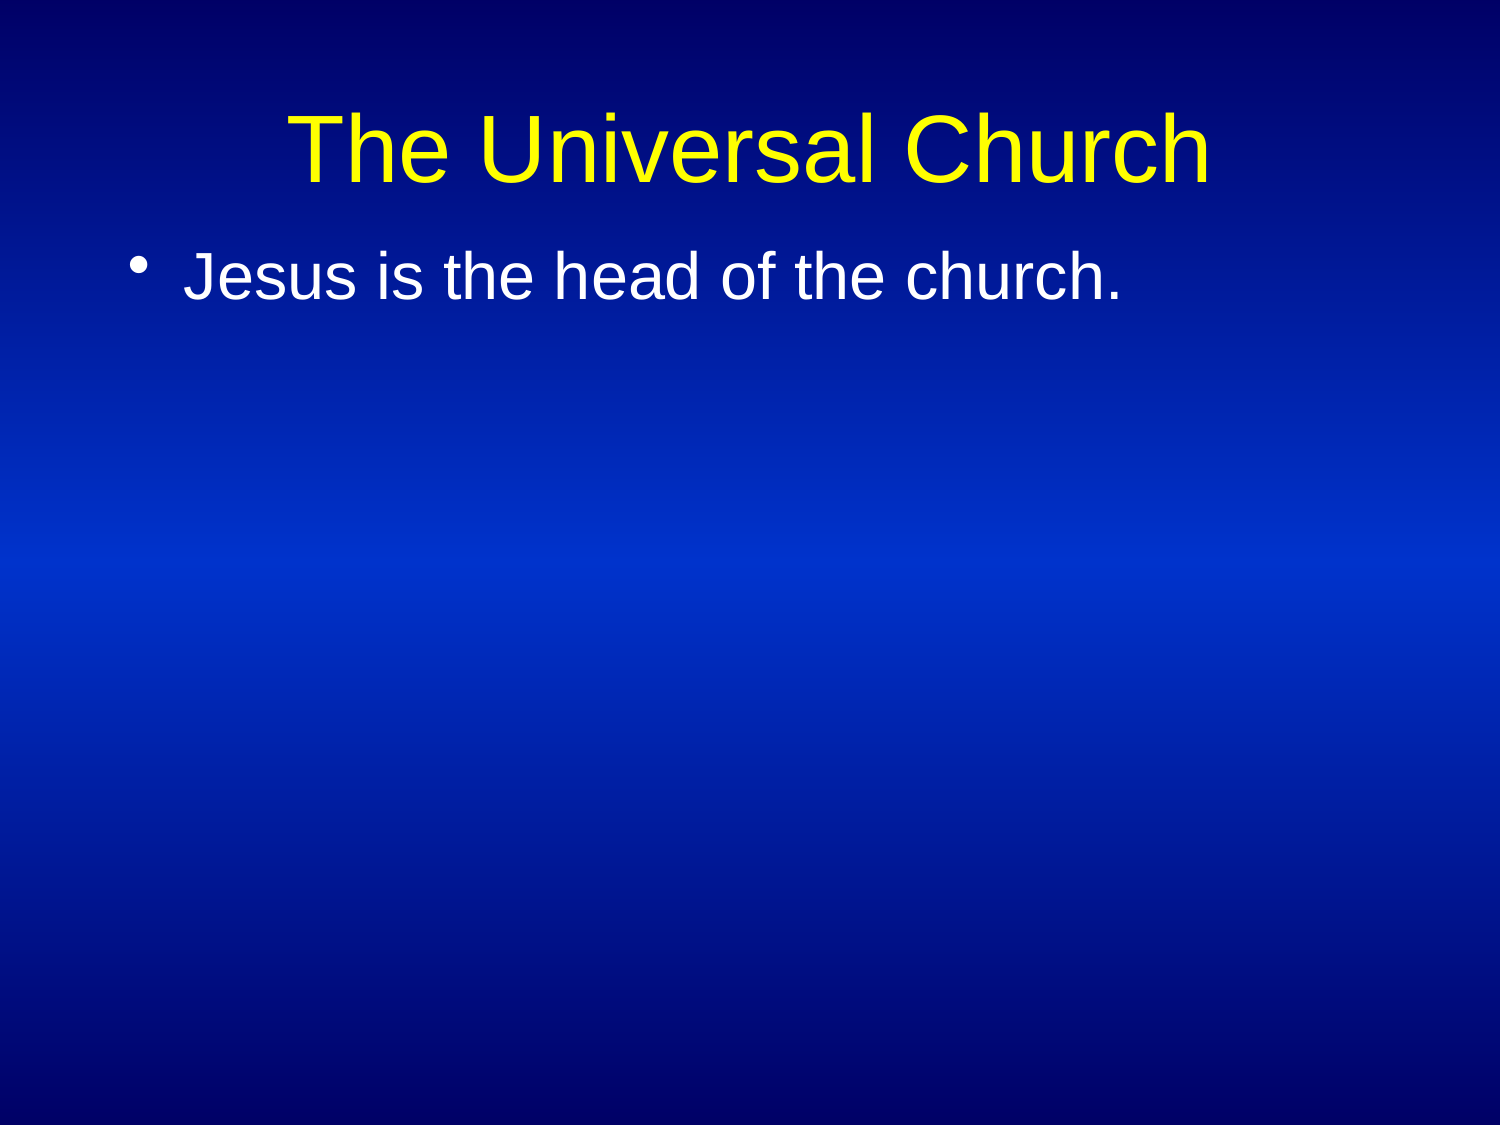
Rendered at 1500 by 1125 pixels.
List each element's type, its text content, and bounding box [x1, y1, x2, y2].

list Jesus is the head of the church. [112, 224, 1463, 913]
title The Universal Church [37, 50, 1463, 238]
